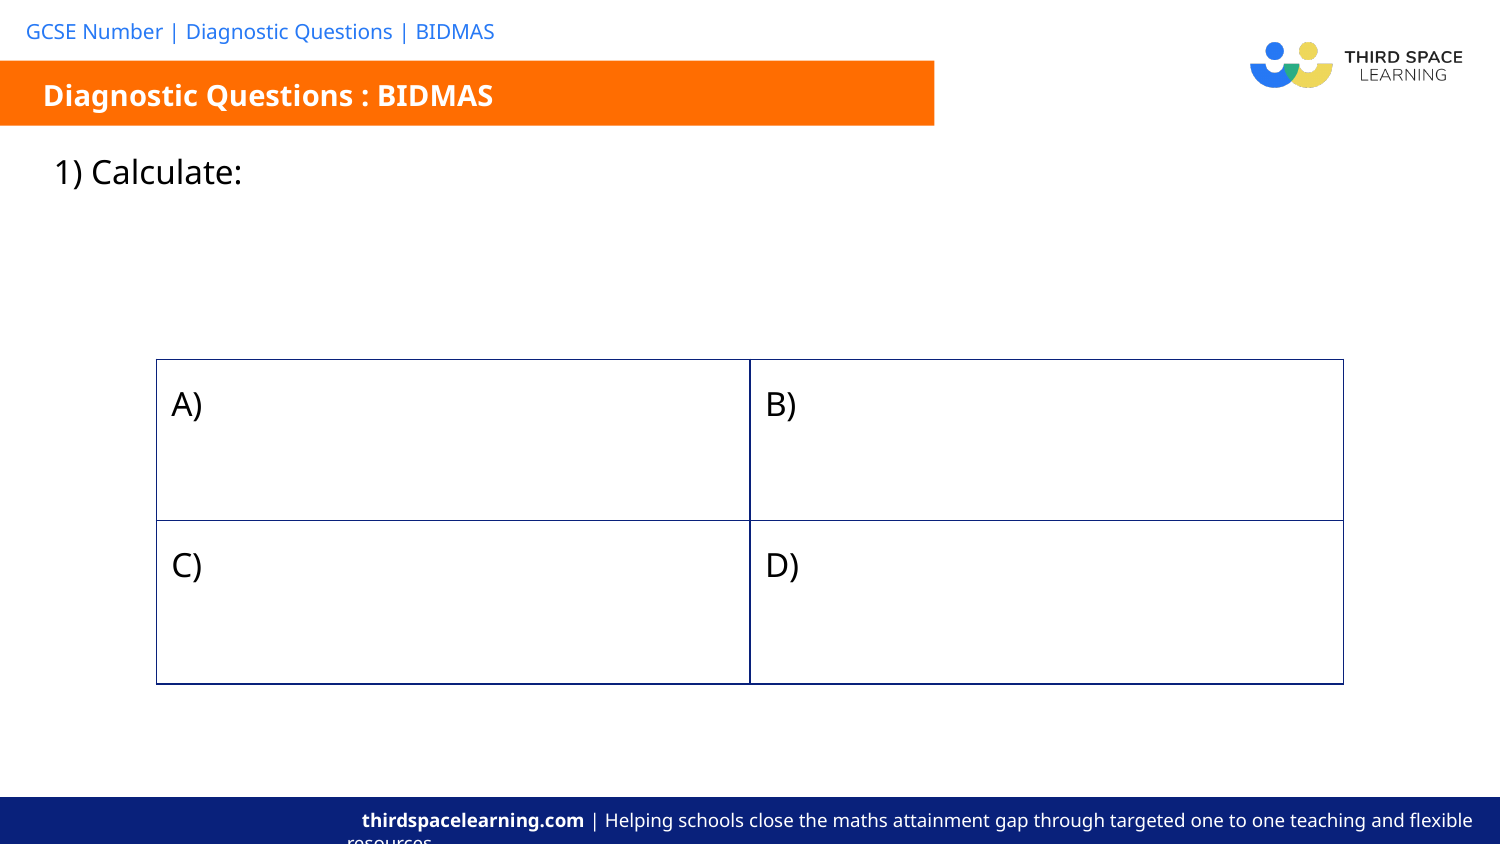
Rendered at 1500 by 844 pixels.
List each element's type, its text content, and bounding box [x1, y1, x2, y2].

picture [1250, 33, 1465, 99]
text_box Diagnostic Questions : BIDMAS [27, 61, 868, 127]
